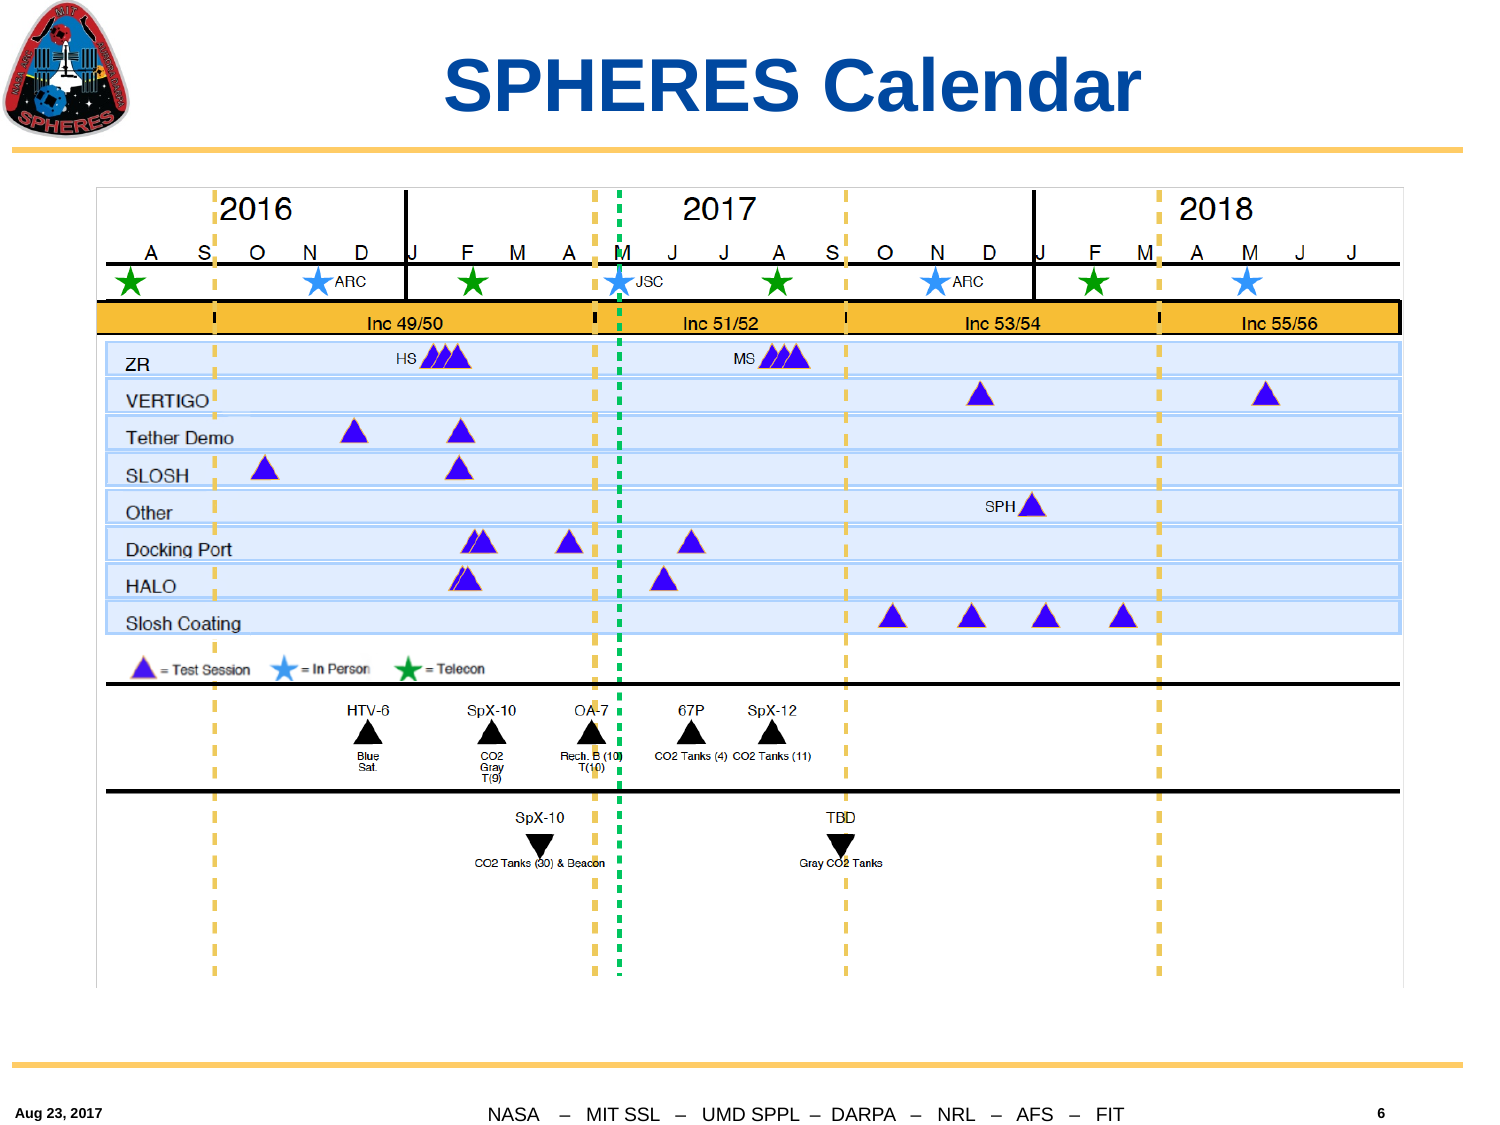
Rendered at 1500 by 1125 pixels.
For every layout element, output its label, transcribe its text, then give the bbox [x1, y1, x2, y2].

title SPHERES Calendar [137, 24, 1451, 138]
picture [0, 0, 131, 139]
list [96, 187, 1404, 988]
